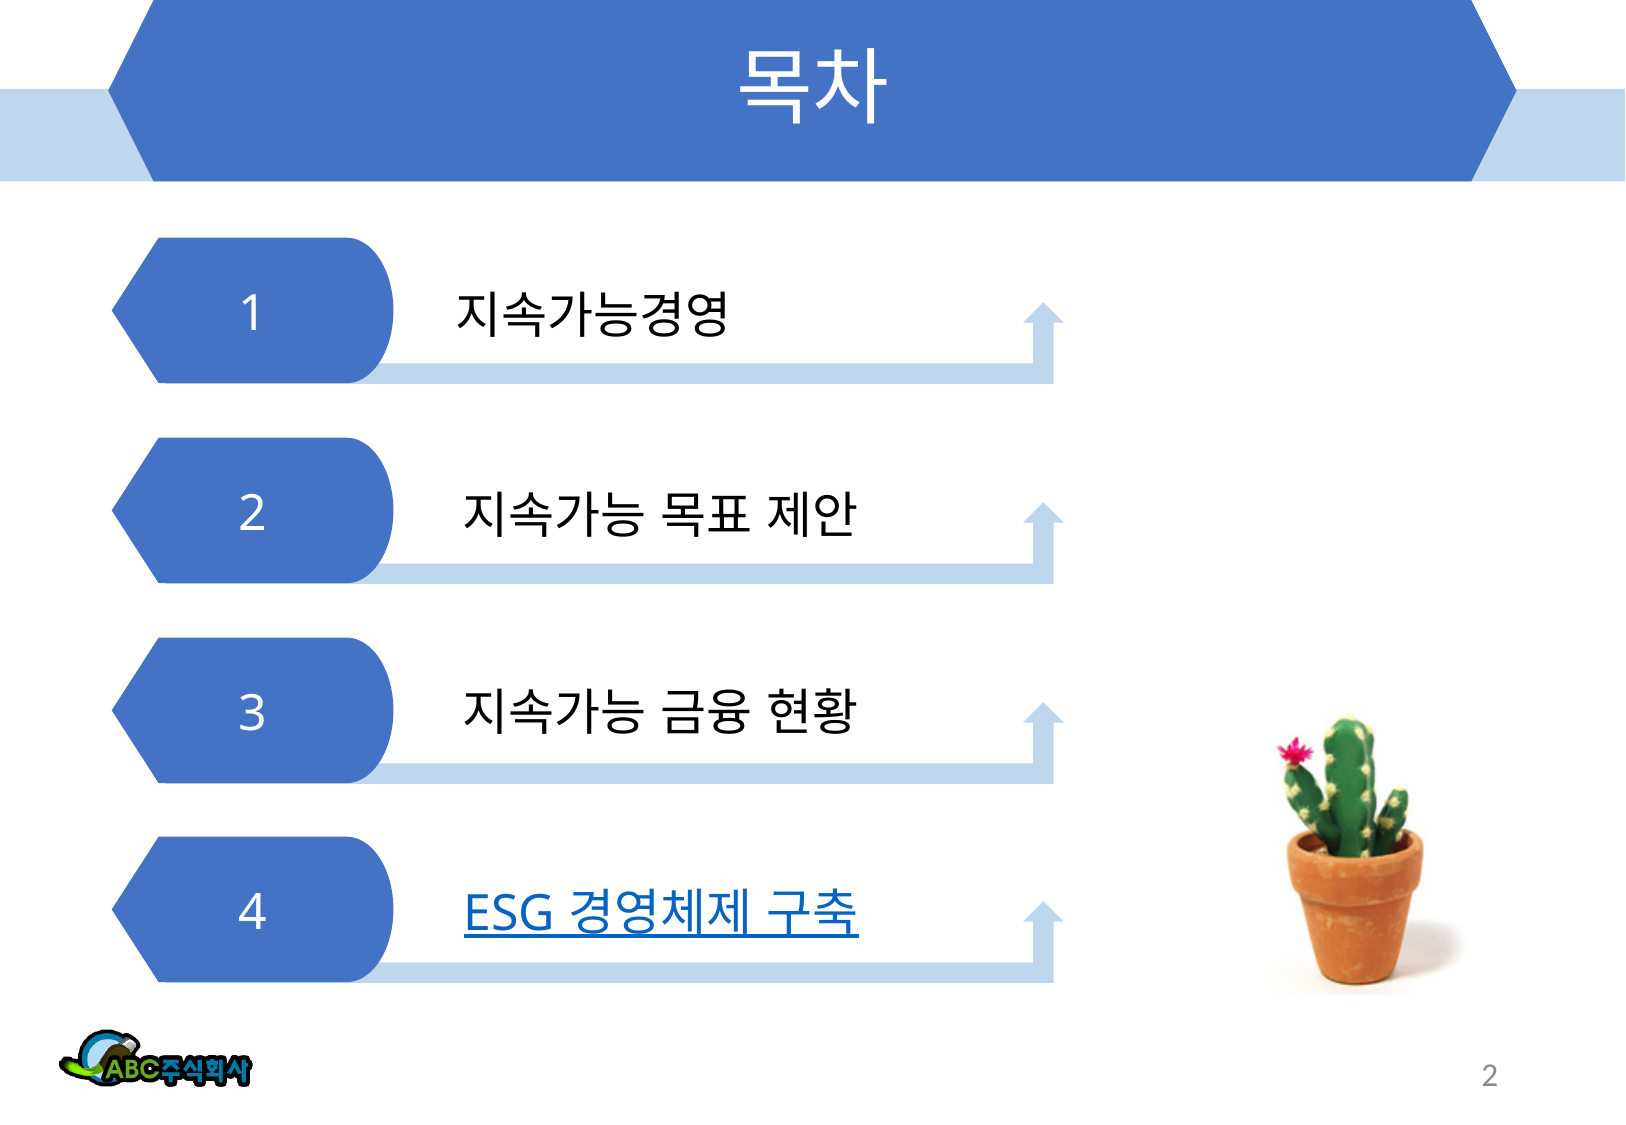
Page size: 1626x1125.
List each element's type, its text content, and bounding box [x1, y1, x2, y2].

title 목차 [0, 0, 1625, 182]
text_box 지속가능 금융 현황 [447, 673, 874, 748]
text_box 4 [110, 835, 395, 984]
text_box 지속가능 목표 제안 [447, 476, 874, 552]
text_box [164, 899, 1067, 985]
text_box 지속가능경영 [440, 275, 747, 351]
text_box ESG 경영체제 구축 [448, 873, 874, 961]
picture [1215, 702, 1498, 1010]
text_box [349, 700, 1067, 785]
picture [50, 1023, 258, 1091]
text_box [164, 500, 1067, 586]
text_box 3 [110, 636, 395, 785]
text_box [164, 300, 1067, 386]
text_box 2 [110, 436, 395, 585]
text_box 1 [110, 236, 395, 385]
slide_number 2 [1147, 1042, 1514, 1103]
